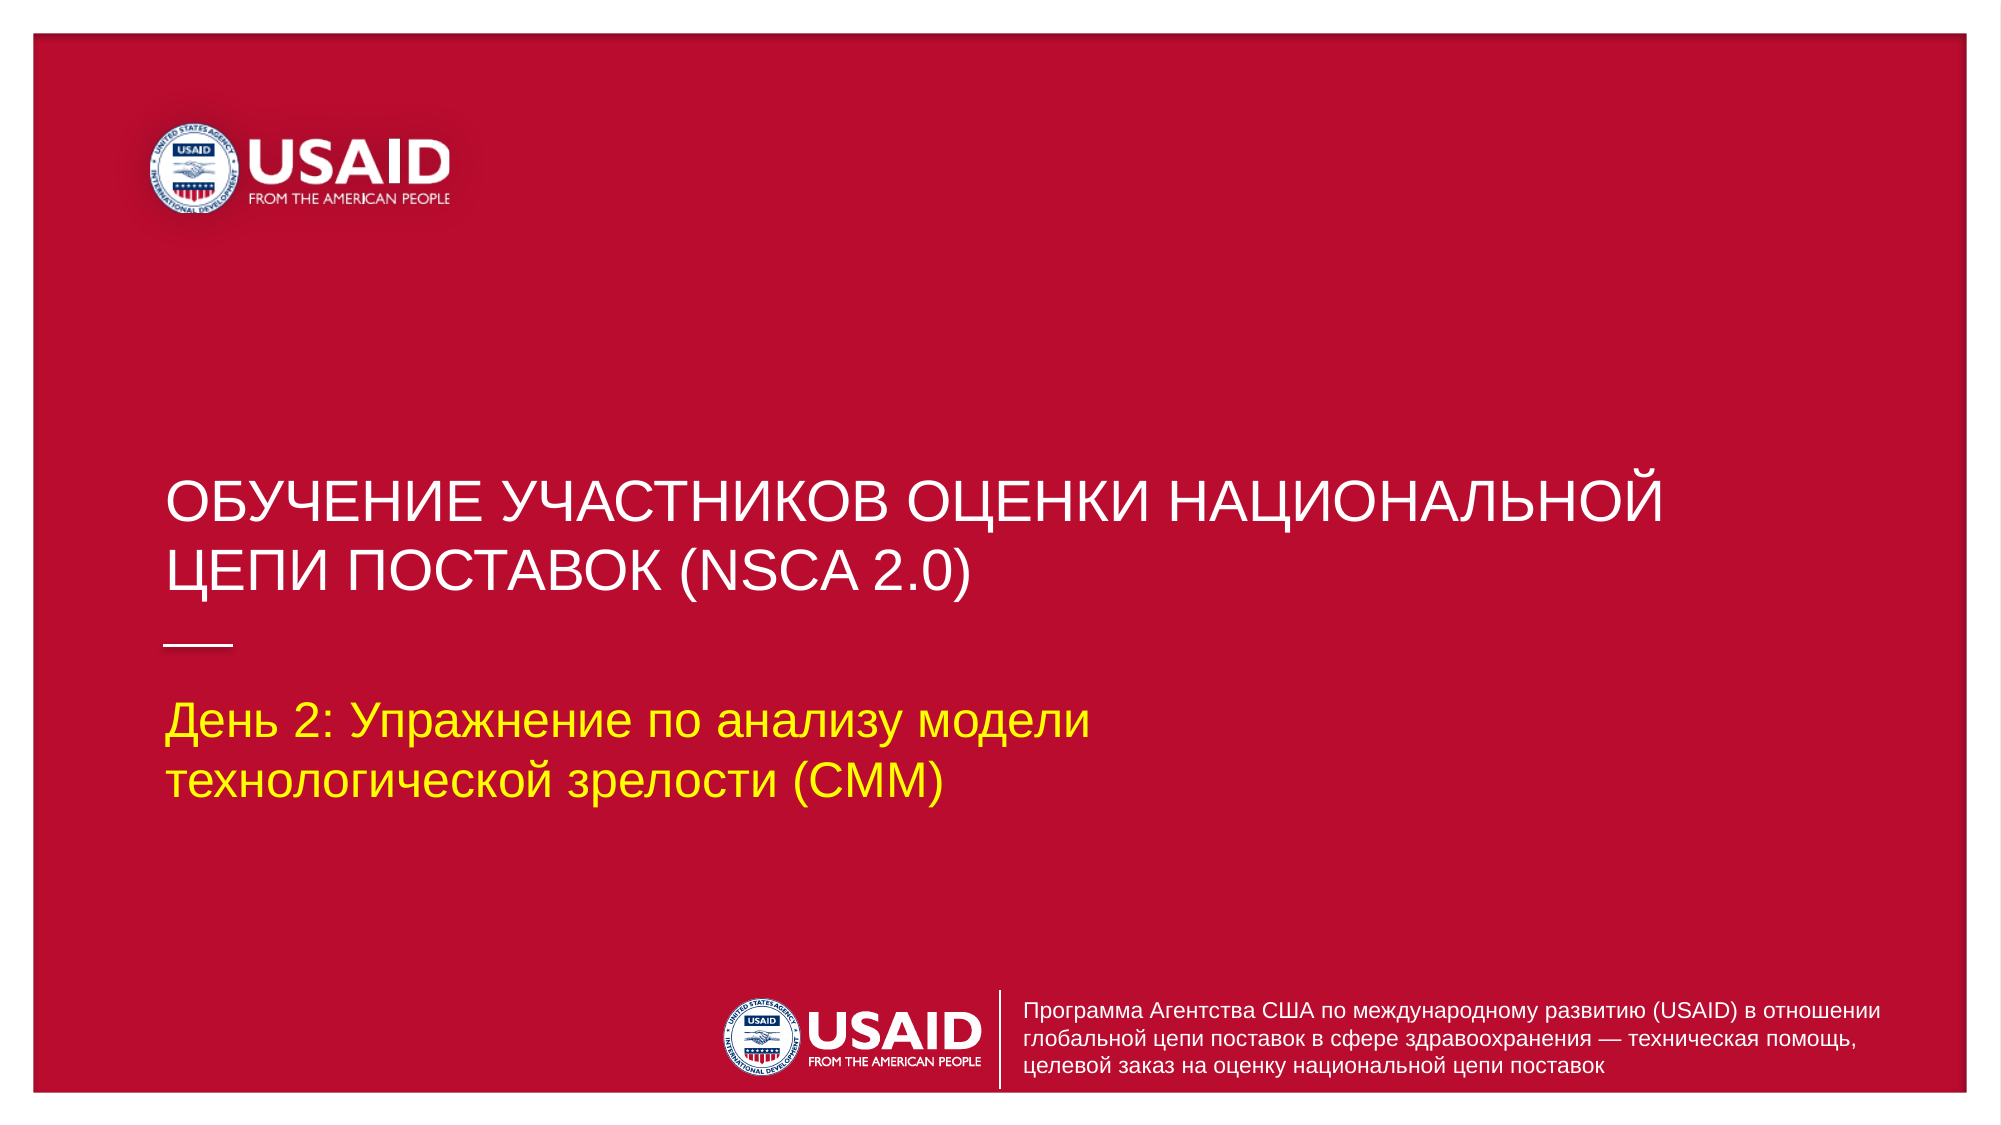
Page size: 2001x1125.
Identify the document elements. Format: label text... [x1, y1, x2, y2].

picture [717, 992, 992, 1087]
subtitle День 2: Упражнение по анализу модели технологической зрелости (CMM) [150, 680, 1236, 943]
text_box Программа Агентства США по международному развитию (USAID) в отношении глобальной цепи поставок в сфере здравоохранения ― техническая помощь, целевой заказ на оценку национальной цепи поставок [1008, 988, 1979, 1086]
title ОБУЧЕНИЕ УЧАСТНИКОВ ОЦЕНКИ НАЦИОНАЛЬНОЙ ЦЕПИ ПОСТАВОК (NSCA 2.0) [150, 347, 1696, 610]
